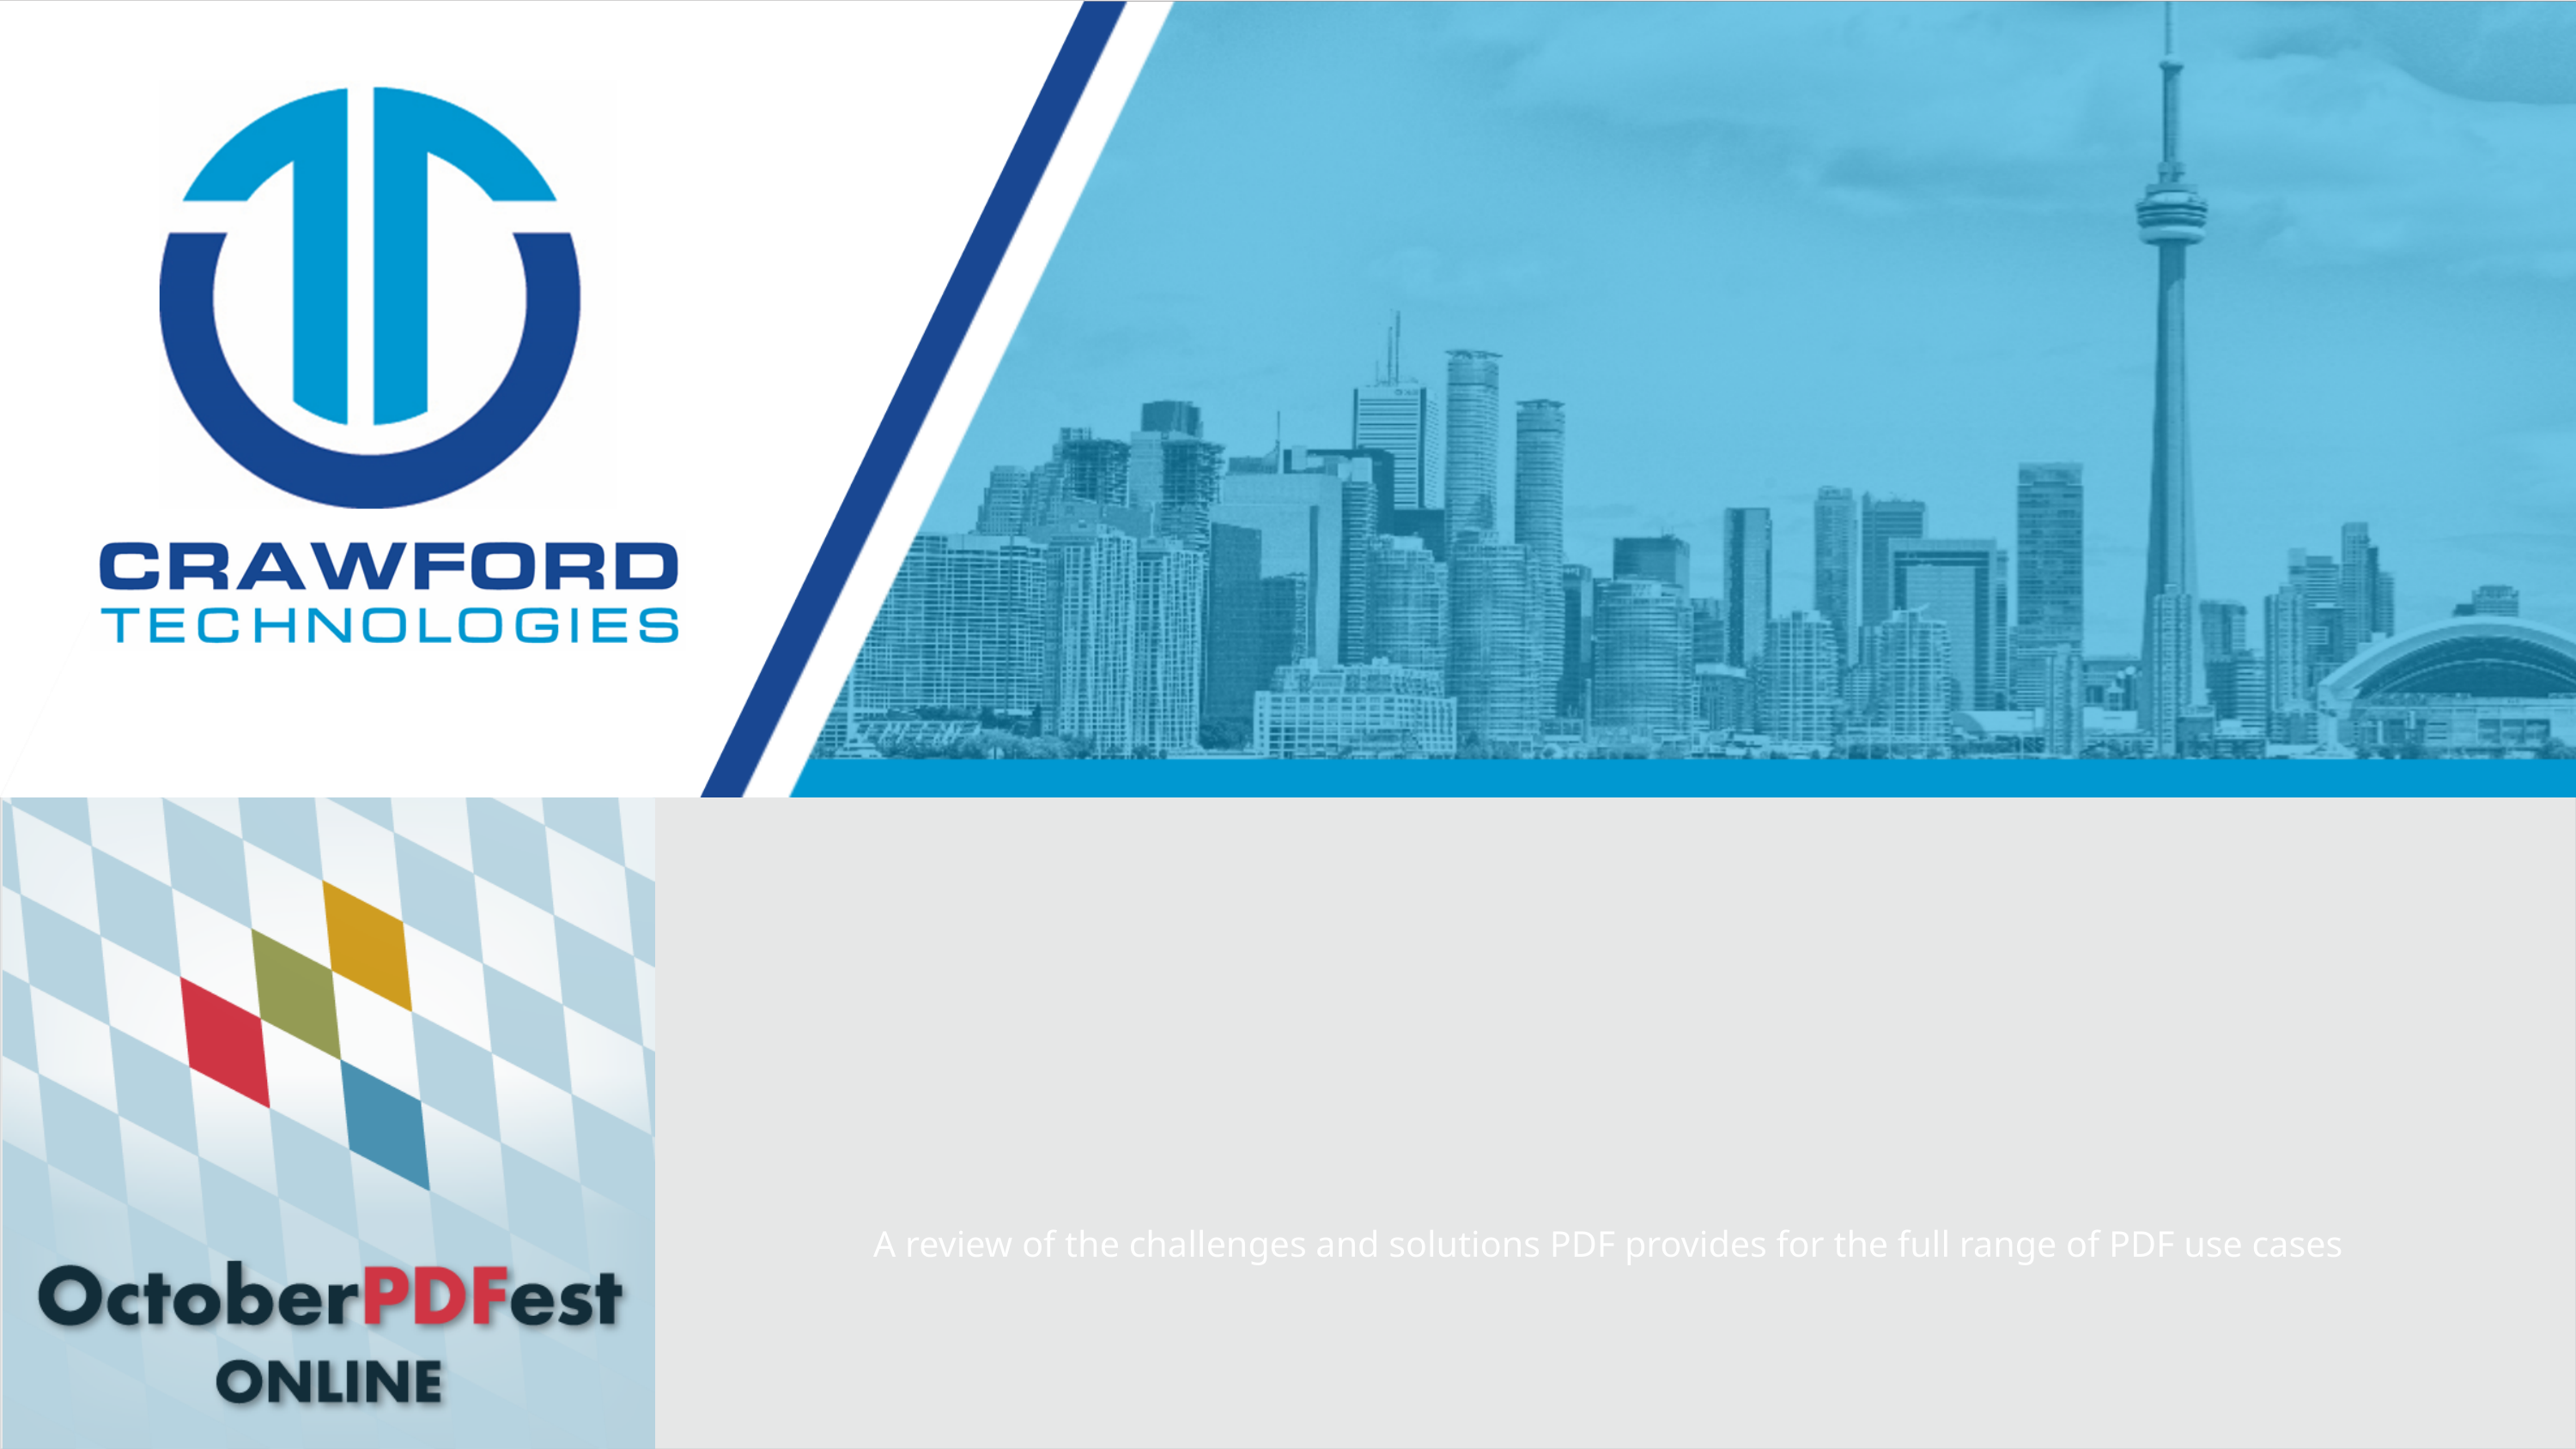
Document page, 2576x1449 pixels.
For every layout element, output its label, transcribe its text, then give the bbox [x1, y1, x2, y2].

picture [0, 0, 2576, 1449]
list A review of the challenges and solutions PDF provides for the full range of PDF use cases [856, 1193, 2360, 1293]
